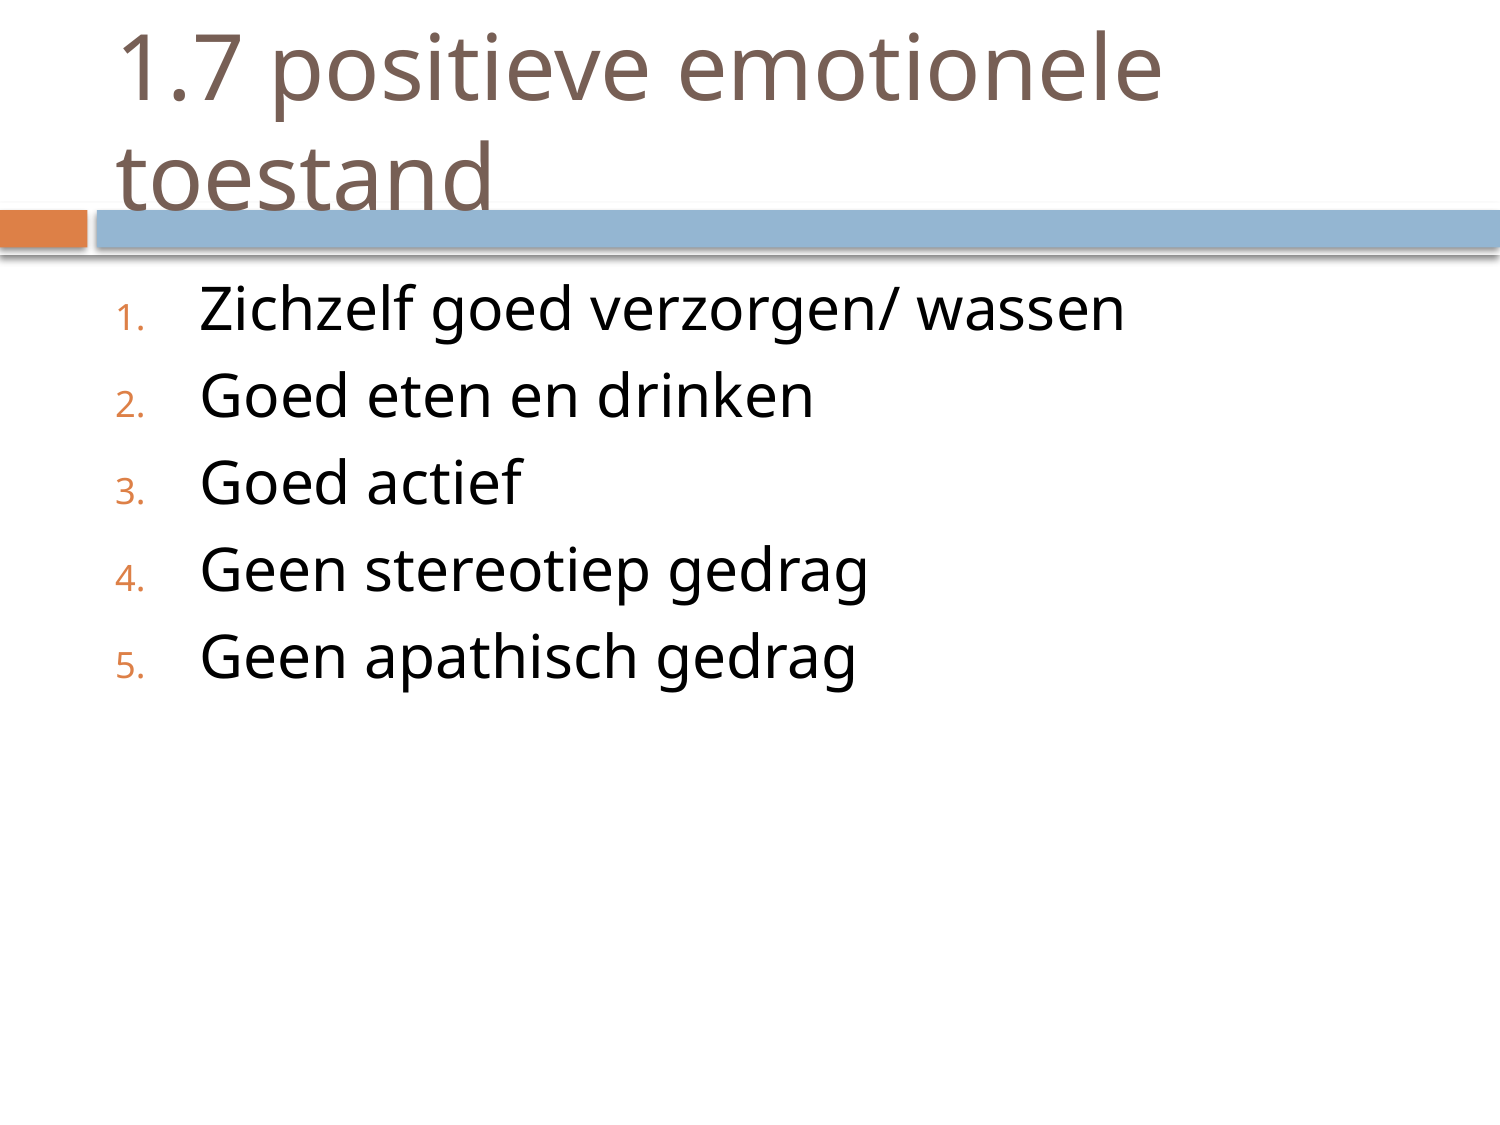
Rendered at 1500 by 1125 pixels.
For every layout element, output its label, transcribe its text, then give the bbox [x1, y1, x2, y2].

title 1.7 positieve emotionele toestand [100, 37, 1438, 200]
list Zichzelf goed verzorgen/ wassen Goed eten en drinken Goed actief Geen stereotiep gedrag Geen apathisch gedrag [100, 262, 1438, 1000]
